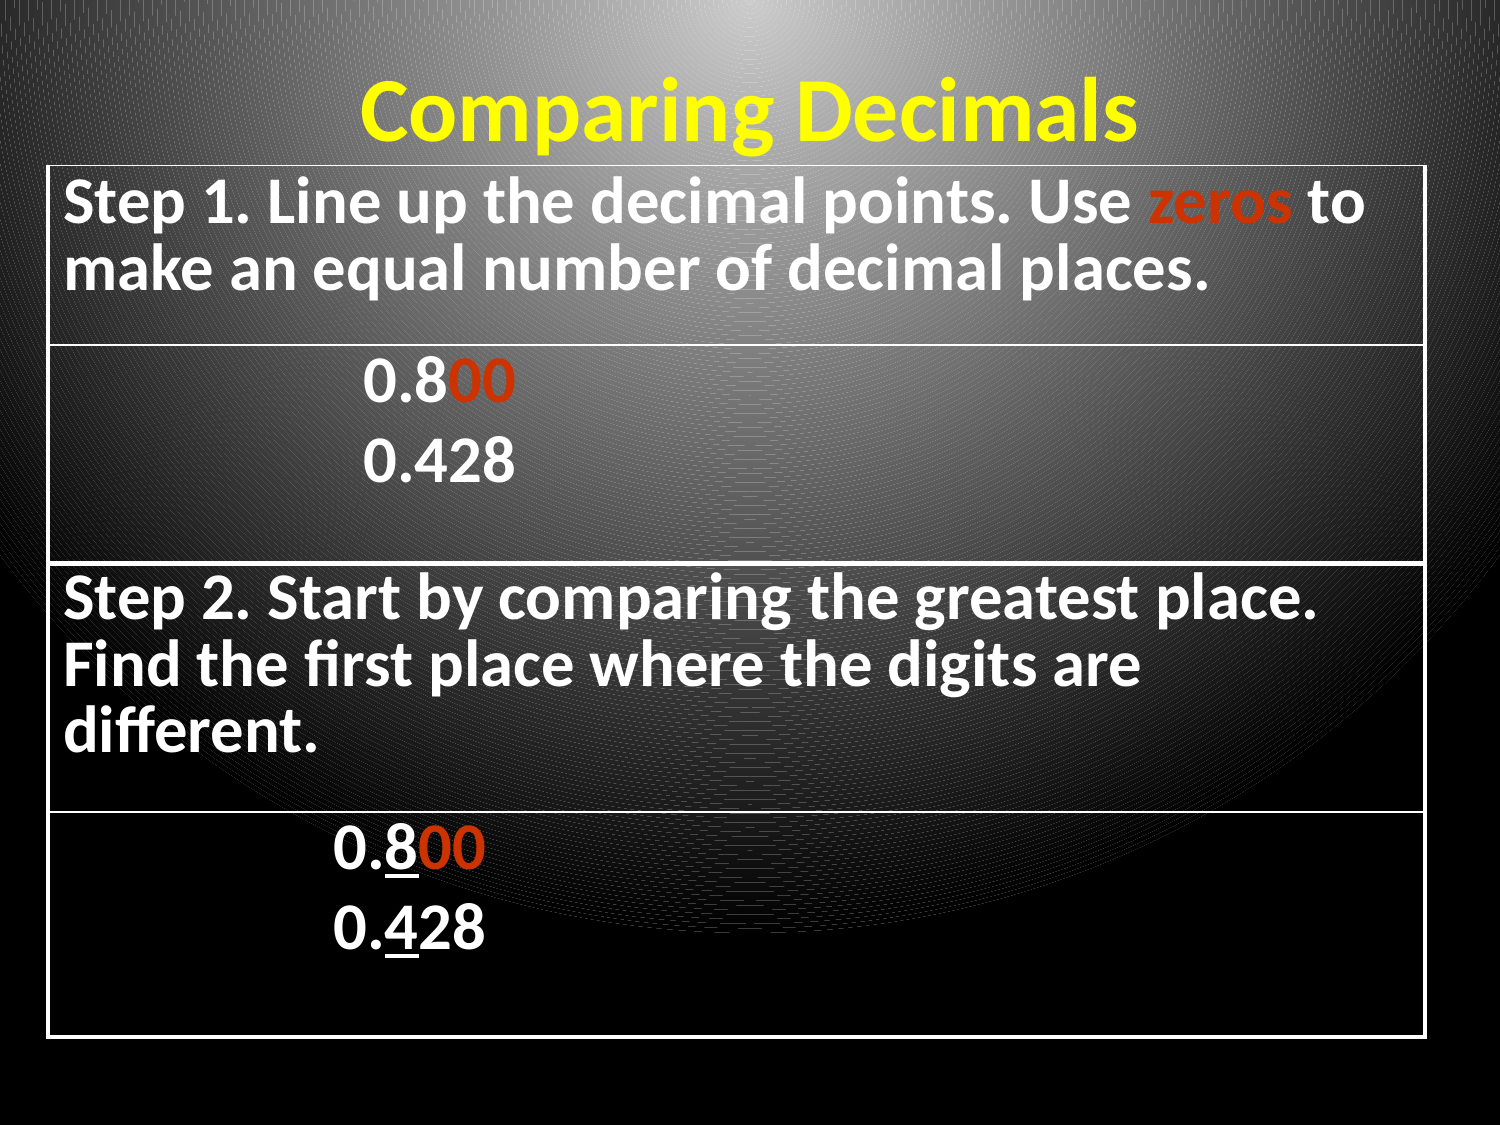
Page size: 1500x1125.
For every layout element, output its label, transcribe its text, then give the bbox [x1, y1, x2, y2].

table_cell 0.800 0.428 [50, 346, 1423, 561]
table_header Step 1. Line up the decimal points. Use zeros to make an equal number of decimal places. [50, 166, 1423, 344]
title Comparing Decimals [75, 11, 1425, 165]
table_header Step 2. Start by comparing the greatest place. Find the first place where the digits are different. [50, 563, 1423, 811]
table_cell 0.800 0.428 [50, 813, 1423, 1035]
